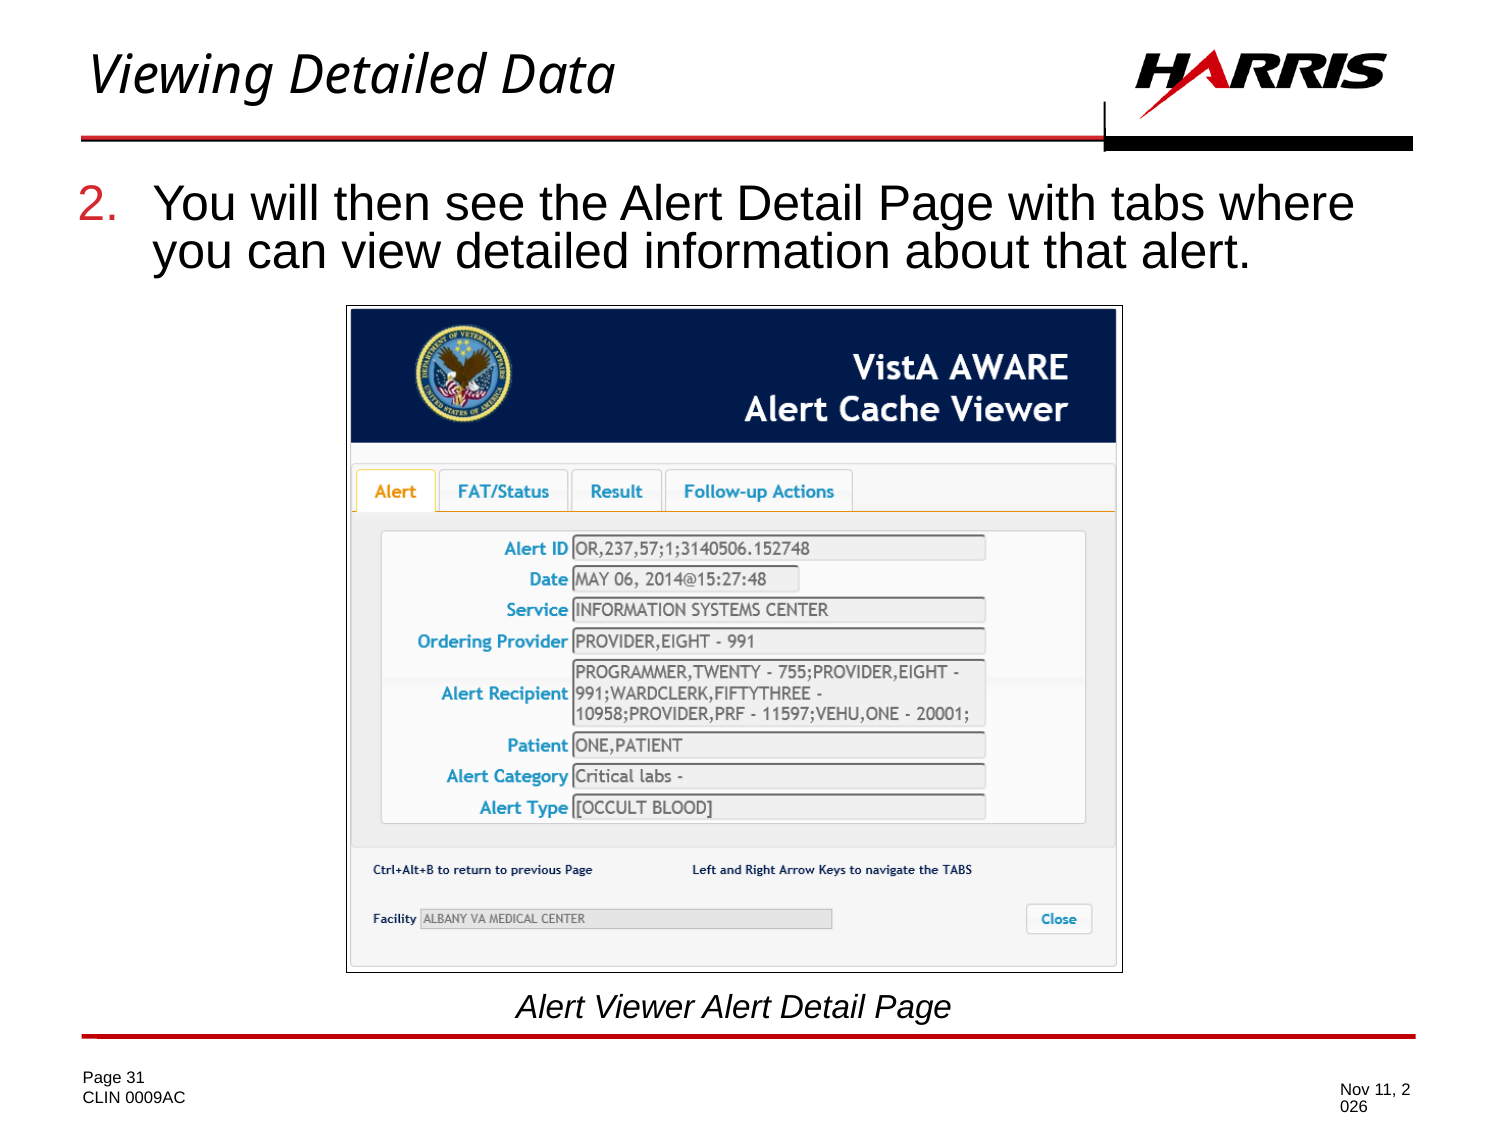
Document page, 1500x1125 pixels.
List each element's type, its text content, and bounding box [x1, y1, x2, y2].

picture [1135, 49, 1387, 119]
slide_number 10-Jul-15 [1324, 1066, 1435, 1111]
picture [346, 305, 1123, 973]
list Alert Viewer Alert Detail Page [49, 985, 1420, 1043]
title Viewing Detailed Data [73, 27, 962, 117]
list You will then see the Alert Detail Page with tabs where you can view detailed information about that alert. [62, 174, 1432, 1020]
